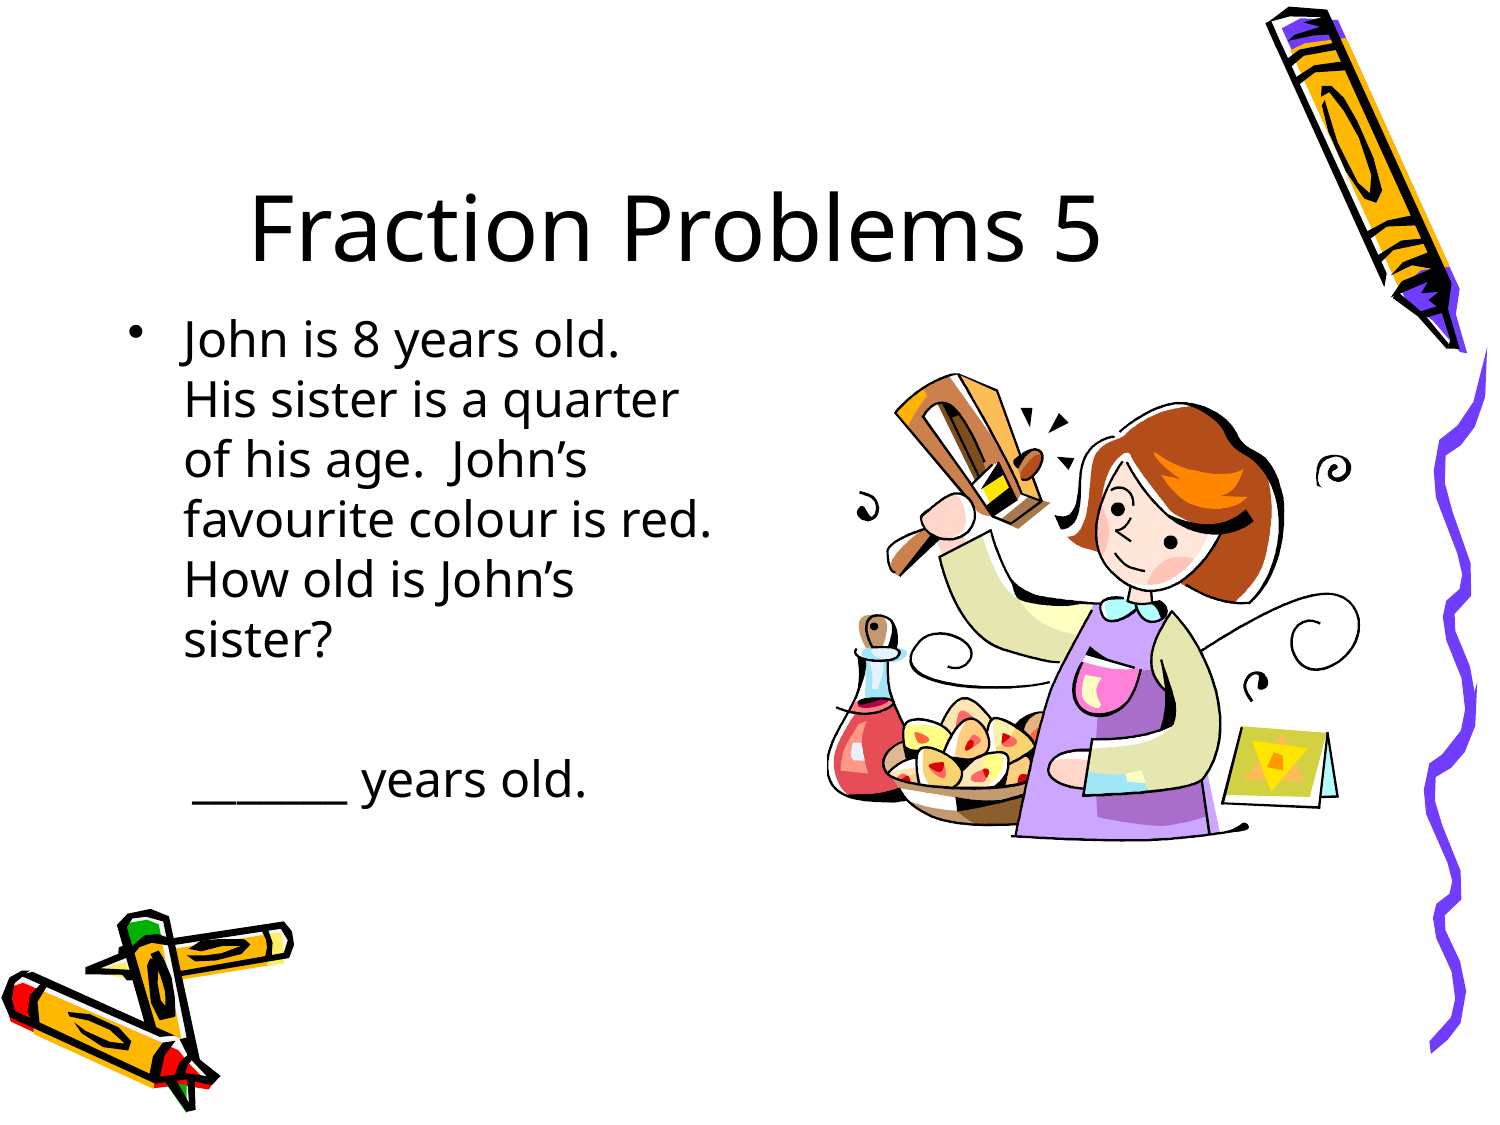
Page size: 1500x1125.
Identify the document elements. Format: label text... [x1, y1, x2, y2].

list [826, 373, 1365, 847]
list John is 8 years old. His sister is a quarter of his age. John’s favourite colour is red. How old is John’s sister? _______ years old. [112, 299, 732, 901]
title Fraction Problems 5 [112, 24, 1240, 288]
